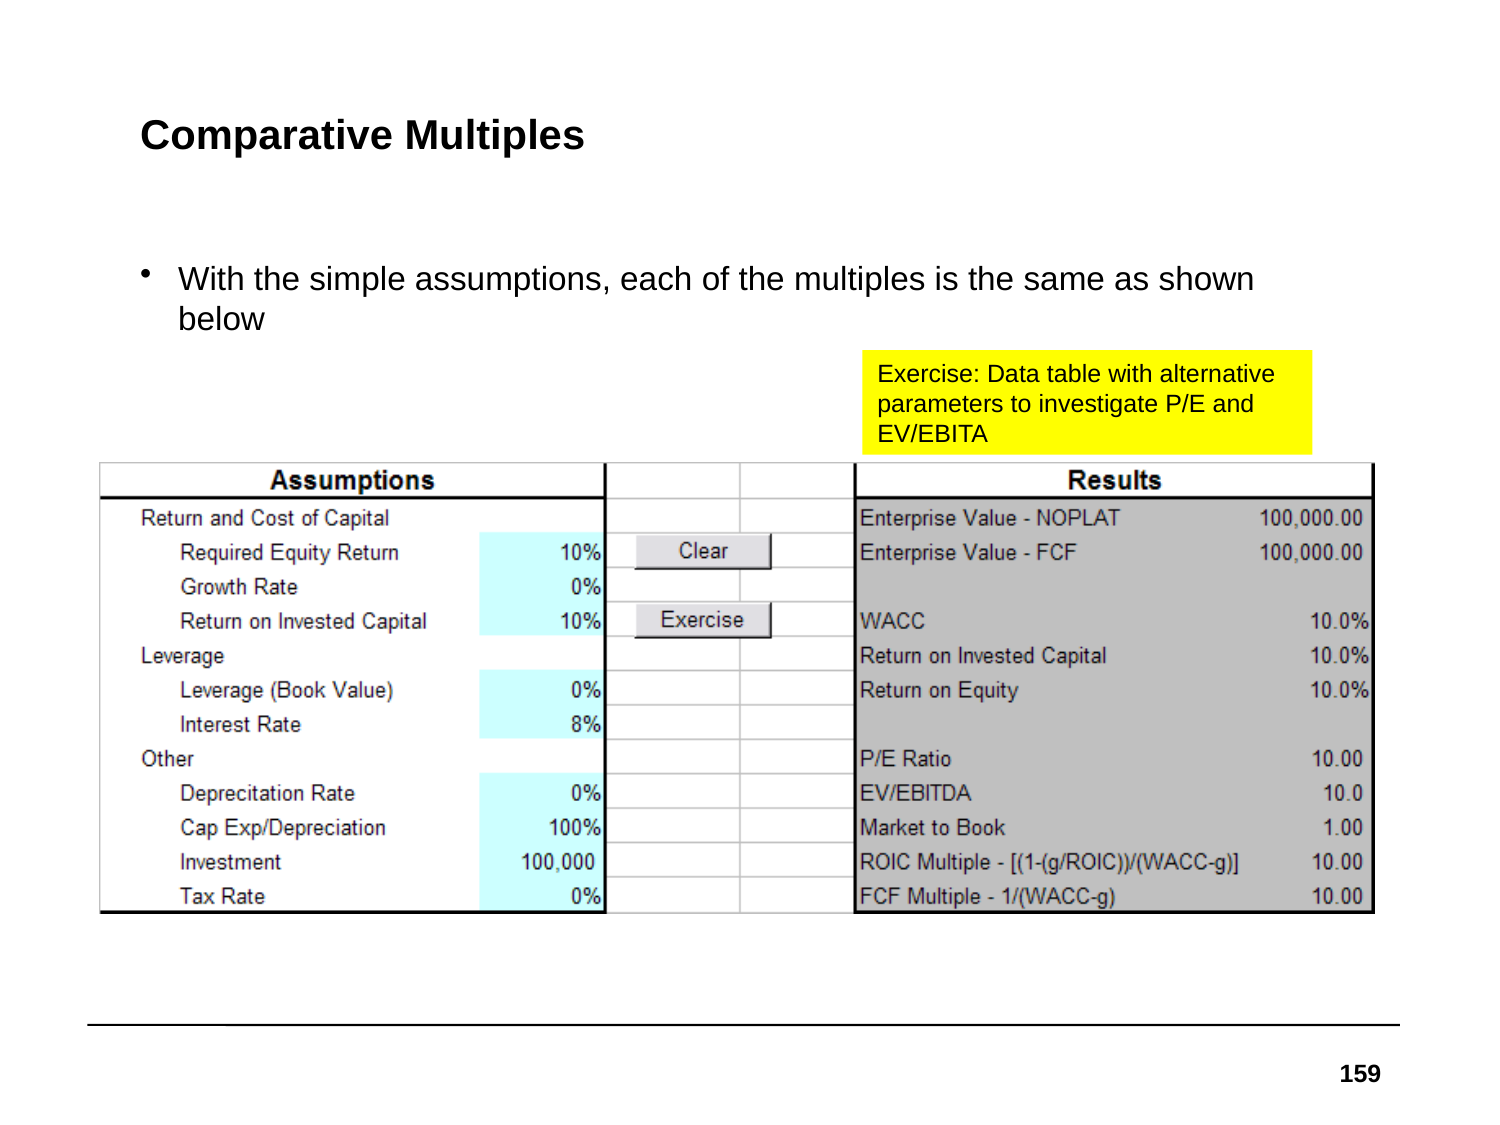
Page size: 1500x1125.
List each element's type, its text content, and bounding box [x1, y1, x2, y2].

text_box Exercise: Data table with alternative parameters to investigate P/E and EV/EBITA [862, 350, 1313, 455]
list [99, 462, 1376, 914]
list With the simple assumptions, each of the multiples is the same as shown below [125, 249, 1350, 461]
title Comparative Multiples [125, 99, 1288, 225]
